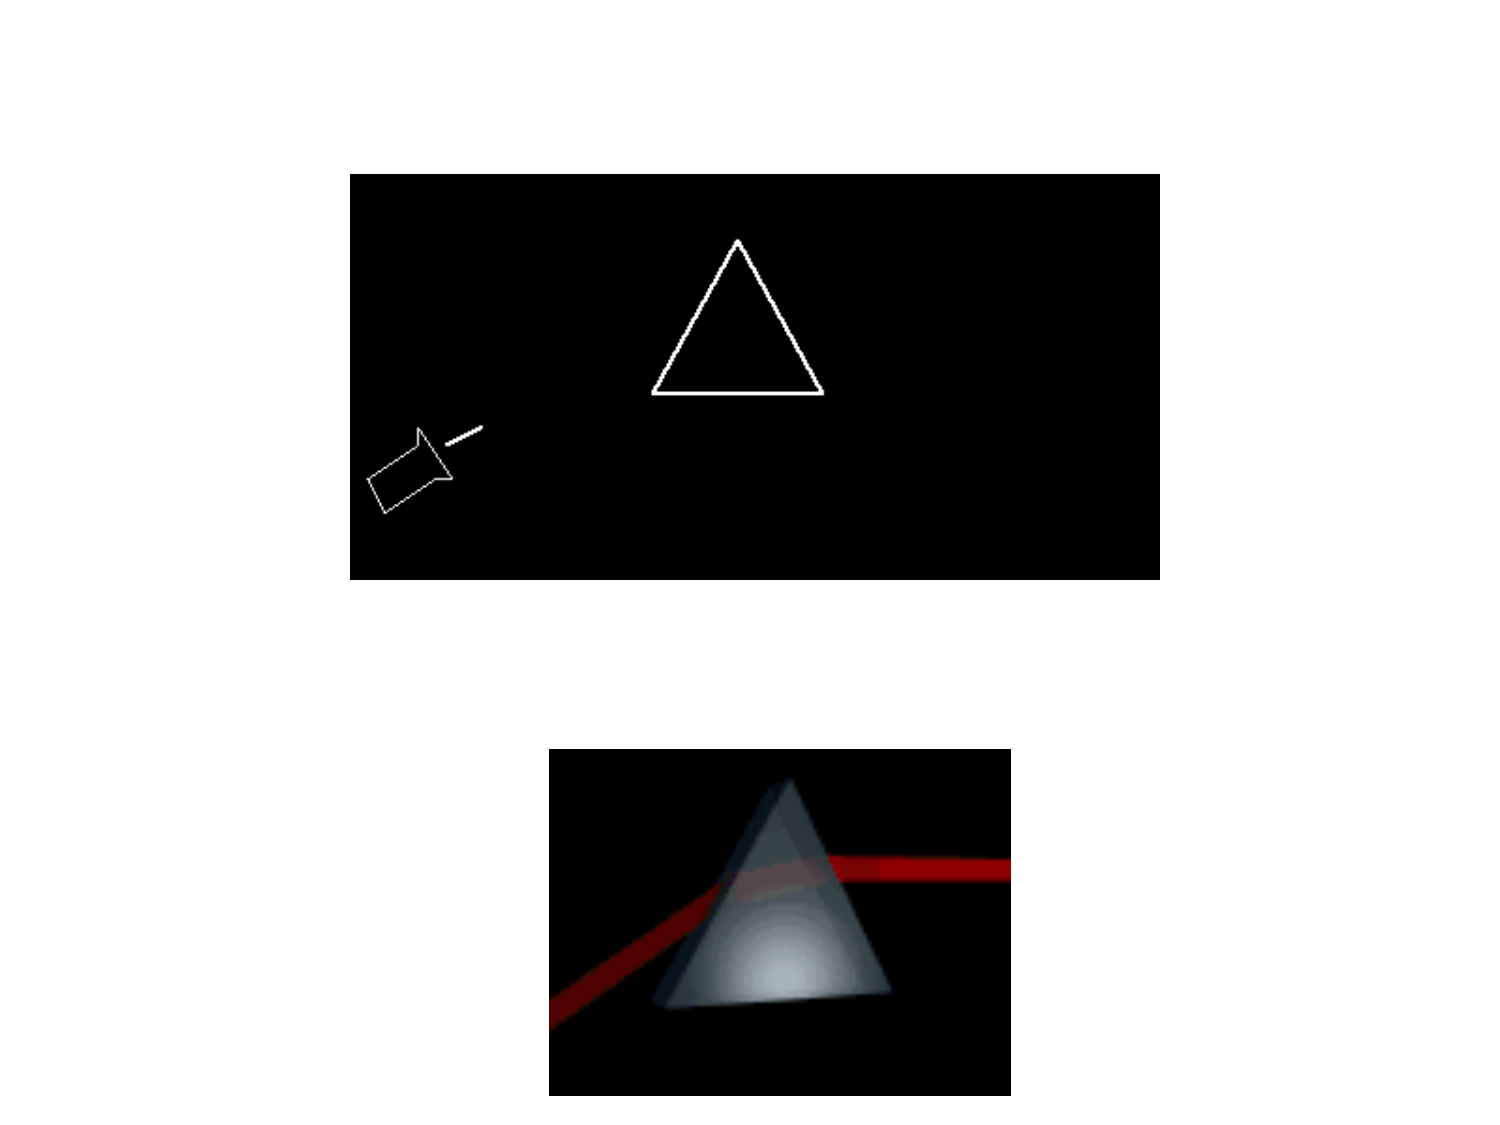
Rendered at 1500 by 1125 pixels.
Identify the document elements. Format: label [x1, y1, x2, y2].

picture [349, 174, 1161, 581]
picture [549, 749, 1011, 1096]
